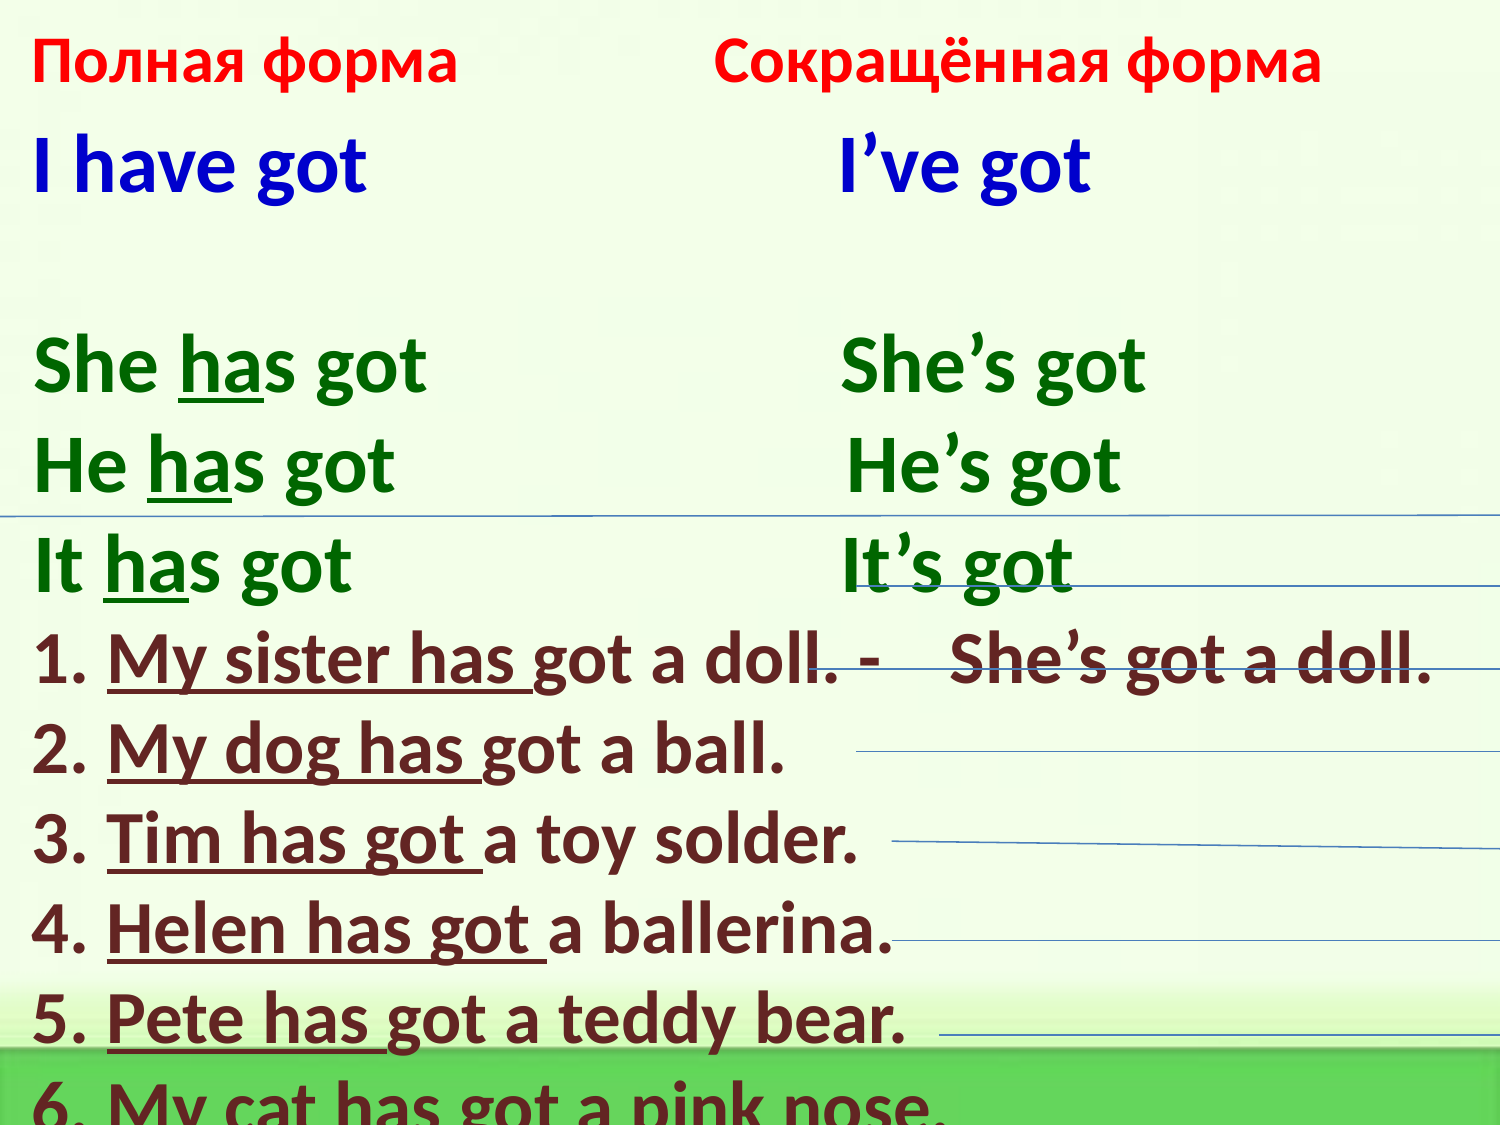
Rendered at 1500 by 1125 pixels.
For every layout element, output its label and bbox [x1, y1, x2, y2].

list [0, 0, 1500, 514]
list [0, 523, 1500, 1125]
text_box [891, 840, 1500, 849]
